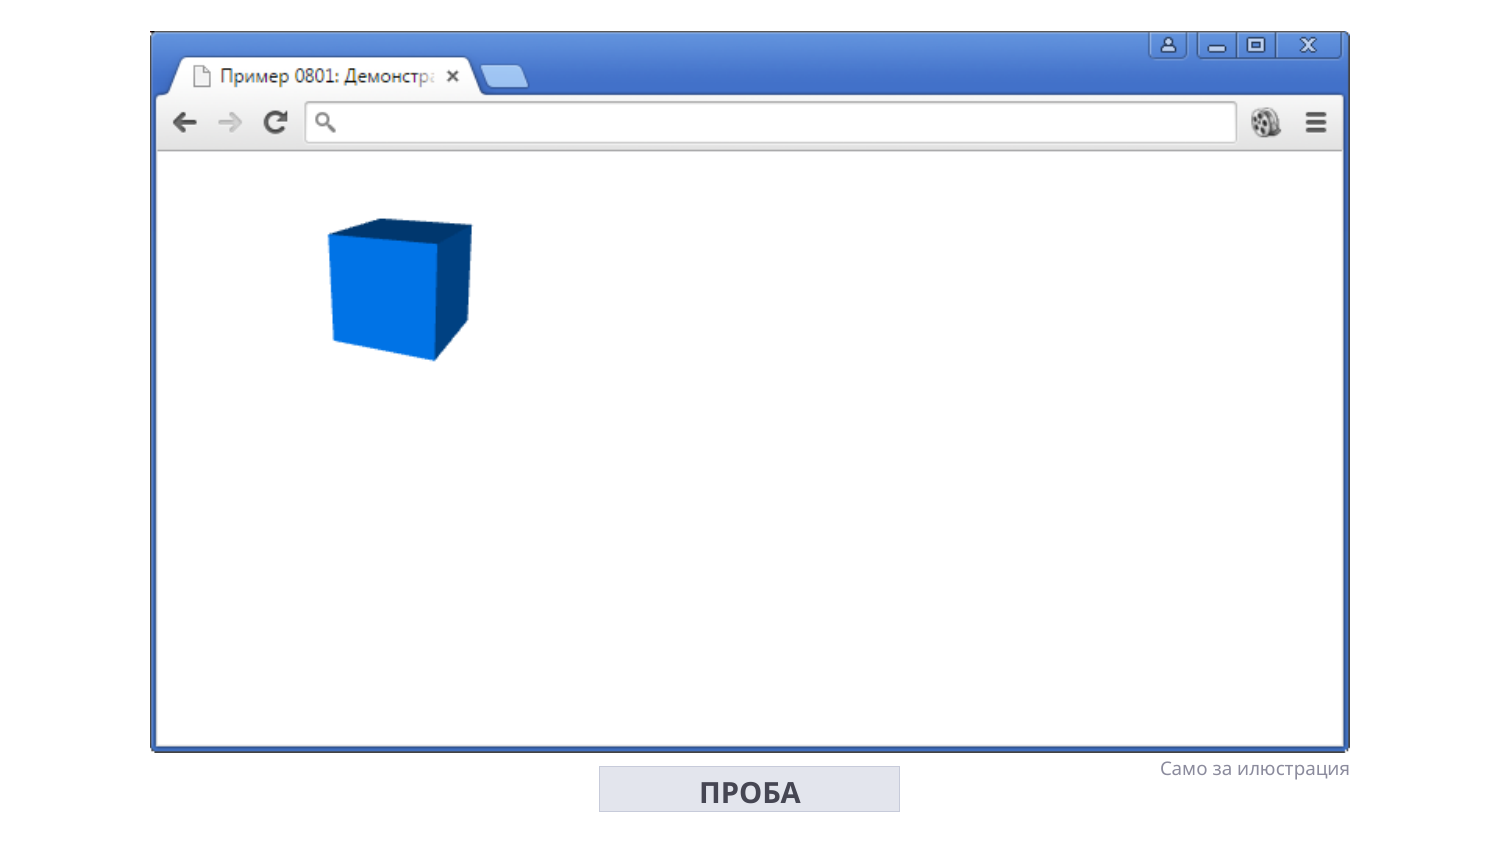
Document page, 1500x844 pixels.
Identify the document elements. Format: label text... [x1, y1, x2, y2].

picture [149, 31, 1351, 753]
text_box ПРОБА [599, 766, 900, 812]
text_box Само за илюстрация [1048, 763, 1351, 844]
